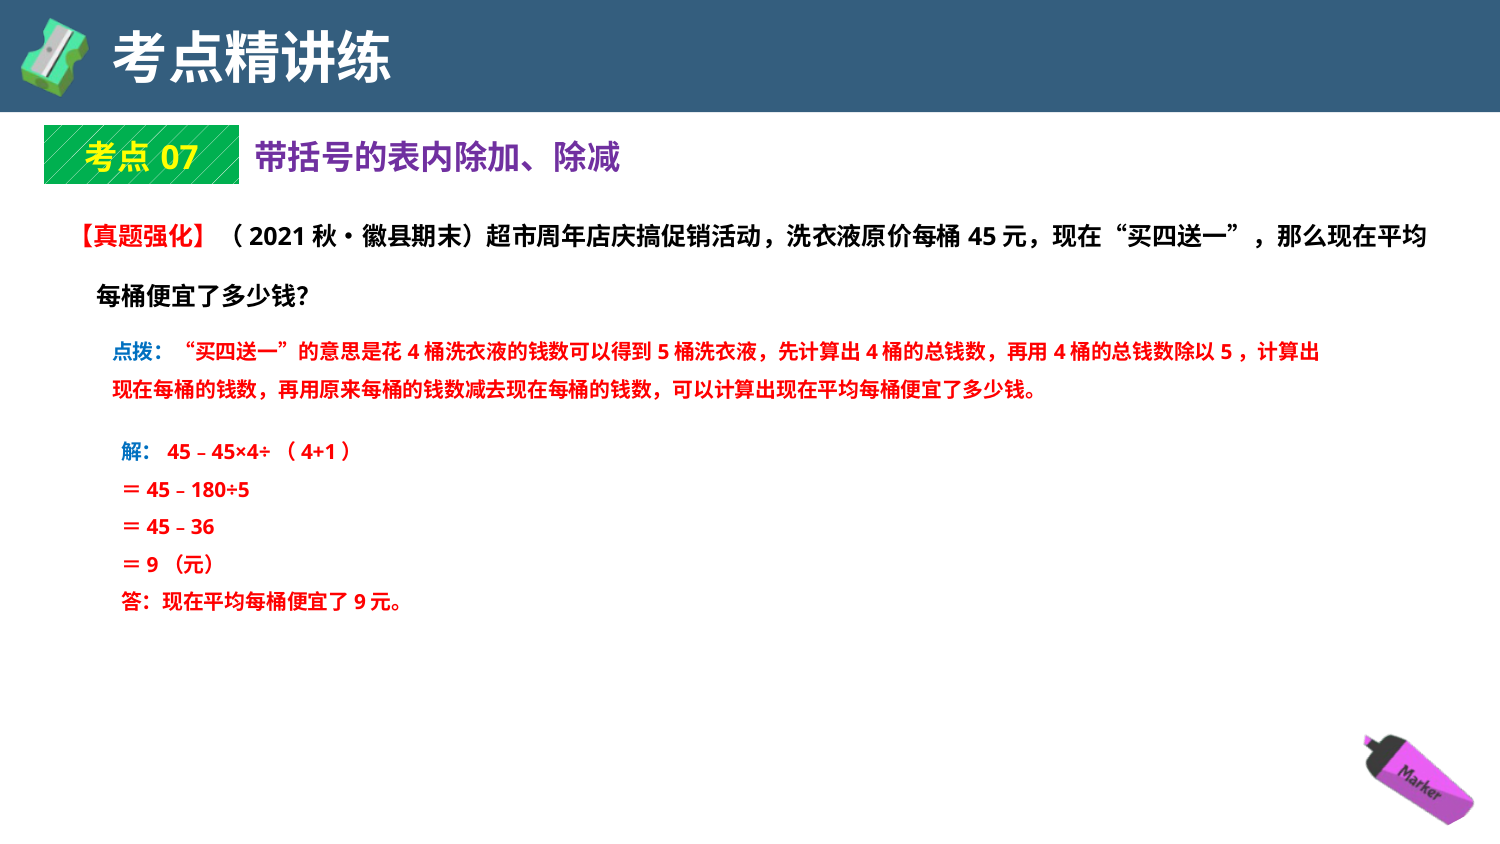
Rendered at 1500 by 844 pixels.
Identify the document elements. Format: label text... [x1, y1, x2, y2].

text_box [0, 0, 1500, 113]
picture [14, 17, 100, 103]
text_box 点拨：“买四送一”的意思是花4桶洗衣液的钱数可以得到5桶洗衣液，先计算出4桶的总钱数，再用4桶的总钱数除以5，计算出现在每桶的钱数，再用原来每桶的钱数减去现在每桶的钱数，可以计算出现在平均每桶便宜了多少钱。 [97, 319, 1344, 383]
picture [1344, 700, 1479, 844]
table_header 考点07 [44, 125, 239, 184]
text_box 【真题强化】（2021秋•徽县期末）超市周年店庆搞促销活动，洗衣液原价每桶45元，现在“买四送一”，那么现在平均每桶便宜了多少钱？ [53, 183, 1447, 349]
text_box 解：45﹣45×4÷（4+1） ＝45﹣180÷5 ＝45﹣36 ＝9（元） 答：现在平均每桶便宜了9元。 [106, 419, 1090, 622]
table_header 带括号的表内除加、除减 [241, 125, 886, 184]
text_box 考点精讲练 [106, 9, 416, 104]
